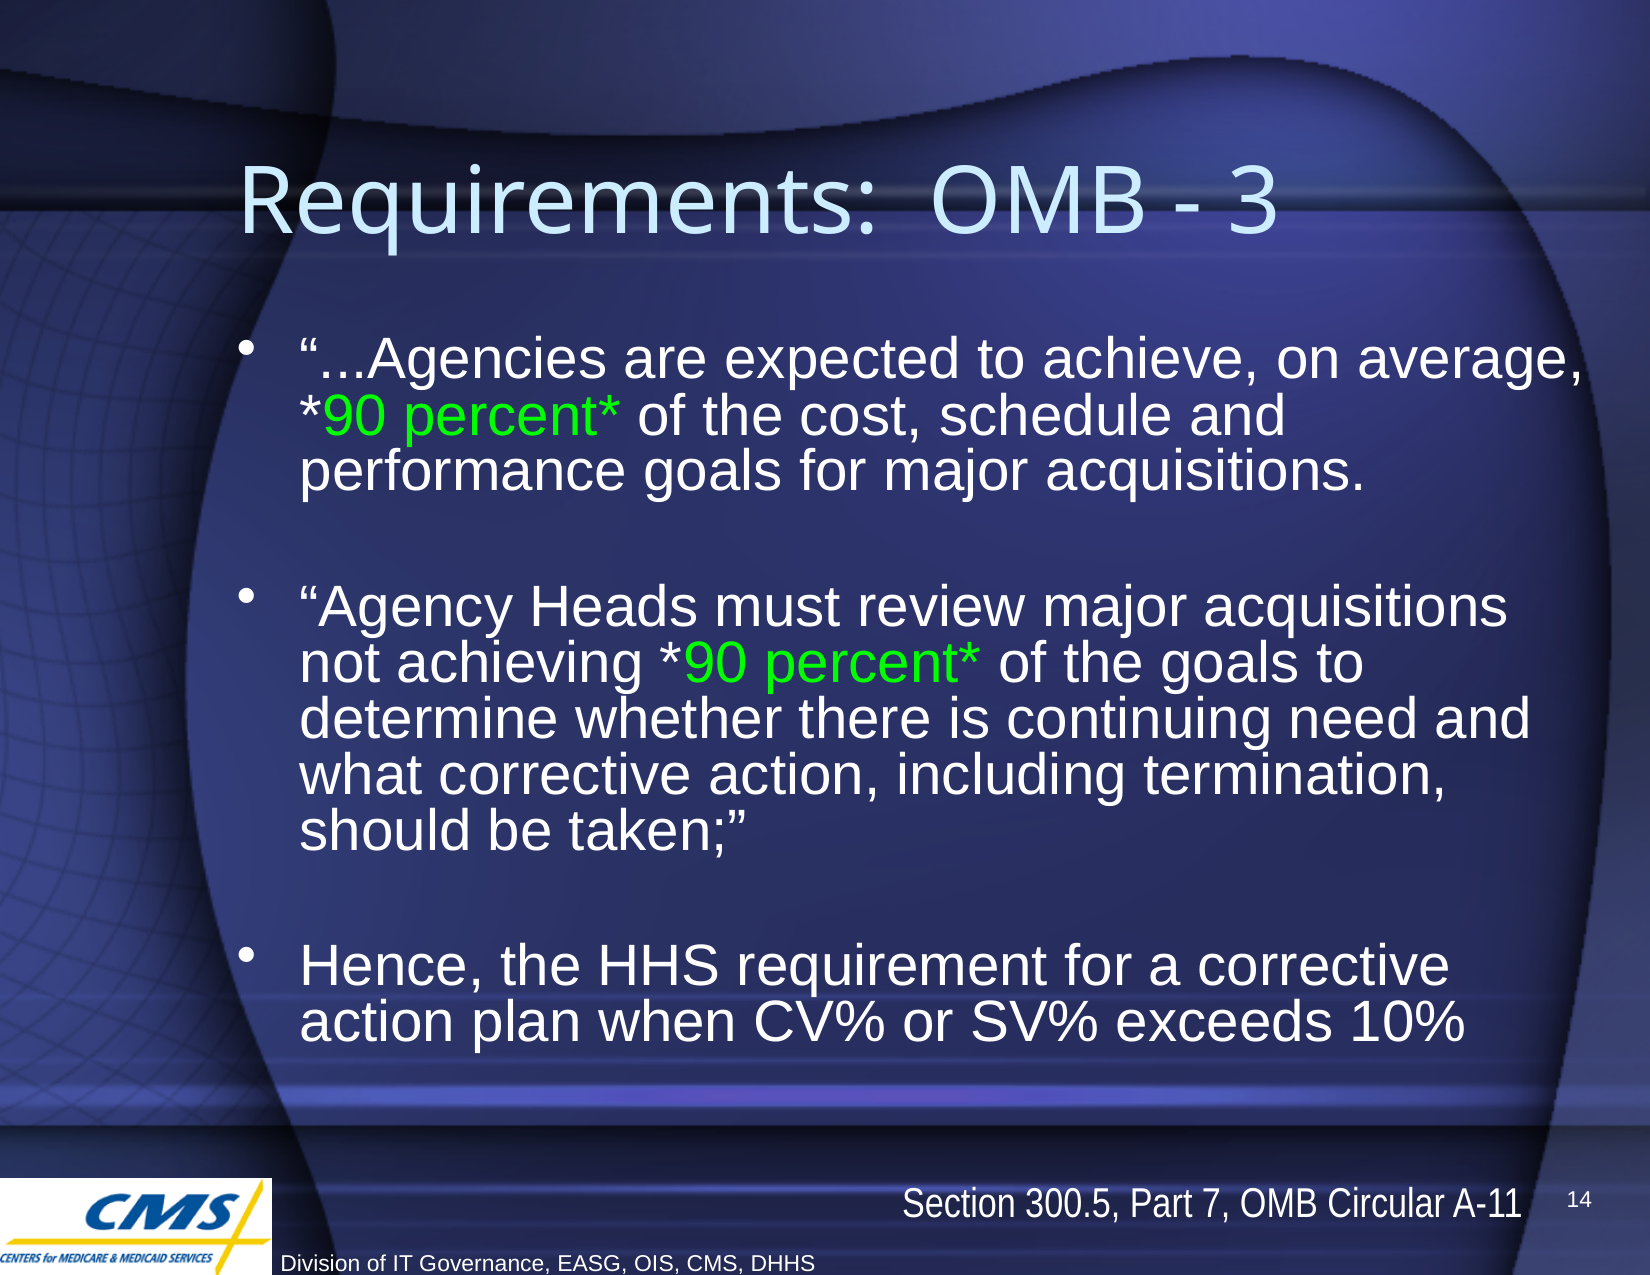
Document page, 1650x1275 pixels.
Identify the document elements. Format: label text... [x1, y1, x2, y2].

slide_number 14 [1264, 1175, 1610, 1247]
picture [0, 0, 1650, 1275]
list “...Agencies are expected to achieve, on average, *90 percent* of the cost, schedule and performance goals for major acquisitions. “Agency Heads must review major acquisitions not achieving *90 percent* of the goals to determine whether there is continuing need and what corrective action, including termination, should be taken;” Hence, the HHS requirement for a corrective action plan when CV% or SV% exceeds 10% [220, 325, 1609, 1162]
title Requirements: OMB - 3 [220, 111, 1609, 282]
text_box Section 300.5, Part 7, OMB Circular A-11 [274, 1168, 1538, 1234]
